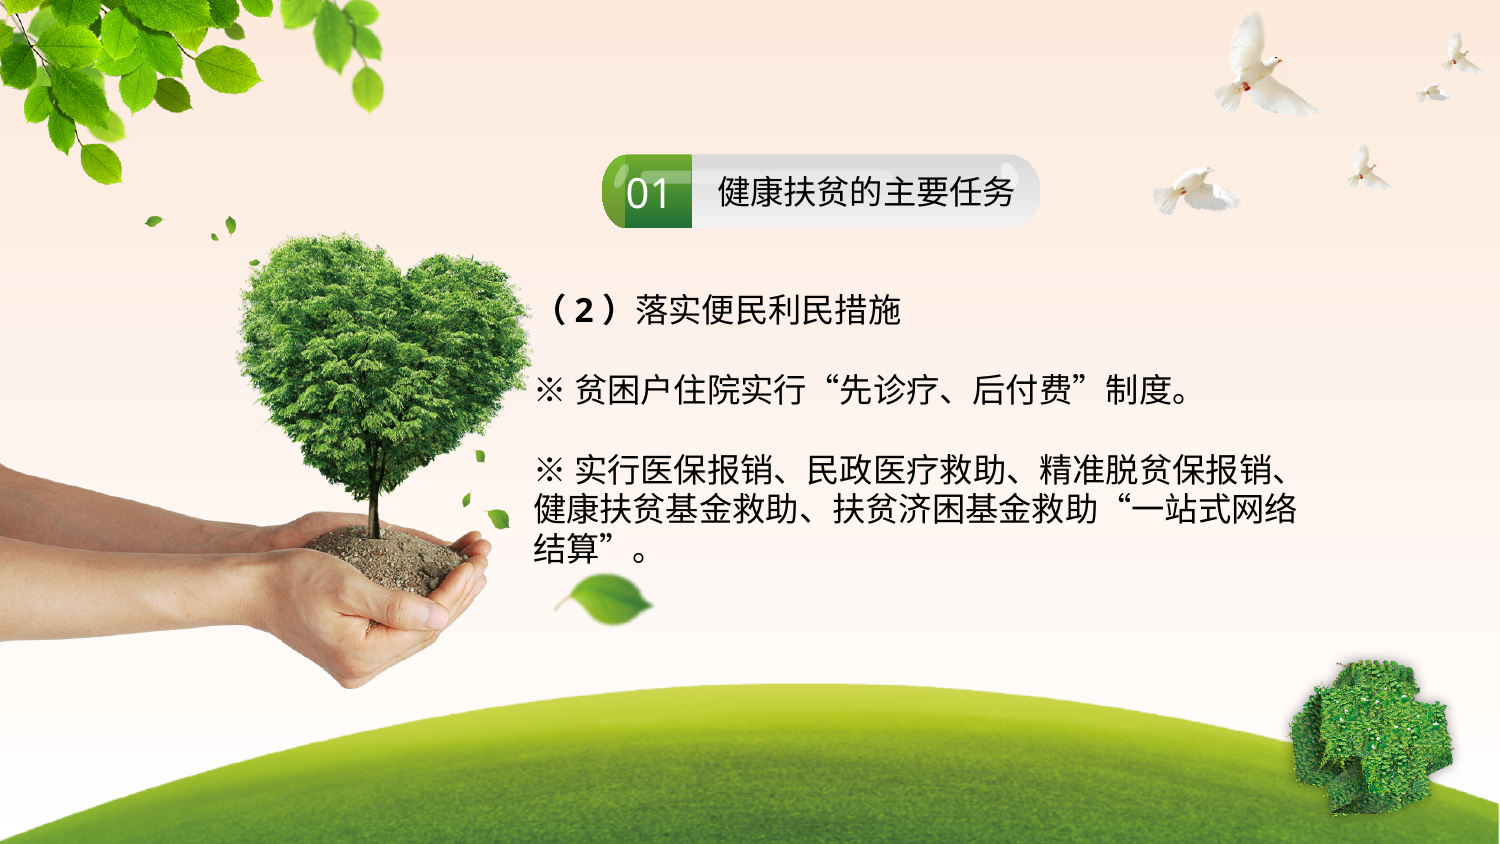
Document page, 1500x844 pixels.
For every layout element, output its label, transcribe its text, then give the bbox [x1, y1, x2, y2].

text_box （2）落实便民利民措施 ※贫困户住院实行“先诊疗、后付费”制度。 ※实行医保报销、民政医疗救助、精准脱贫保报销、健康扶贫基金救助、扶贫济困基金救助“一站式网络结算”。 [518, 281, 1330, 576]
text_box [601, 154, 1041, 229]
picture [0, 0, 1500, 844]
picture [1128, 0, 1500, 284]
